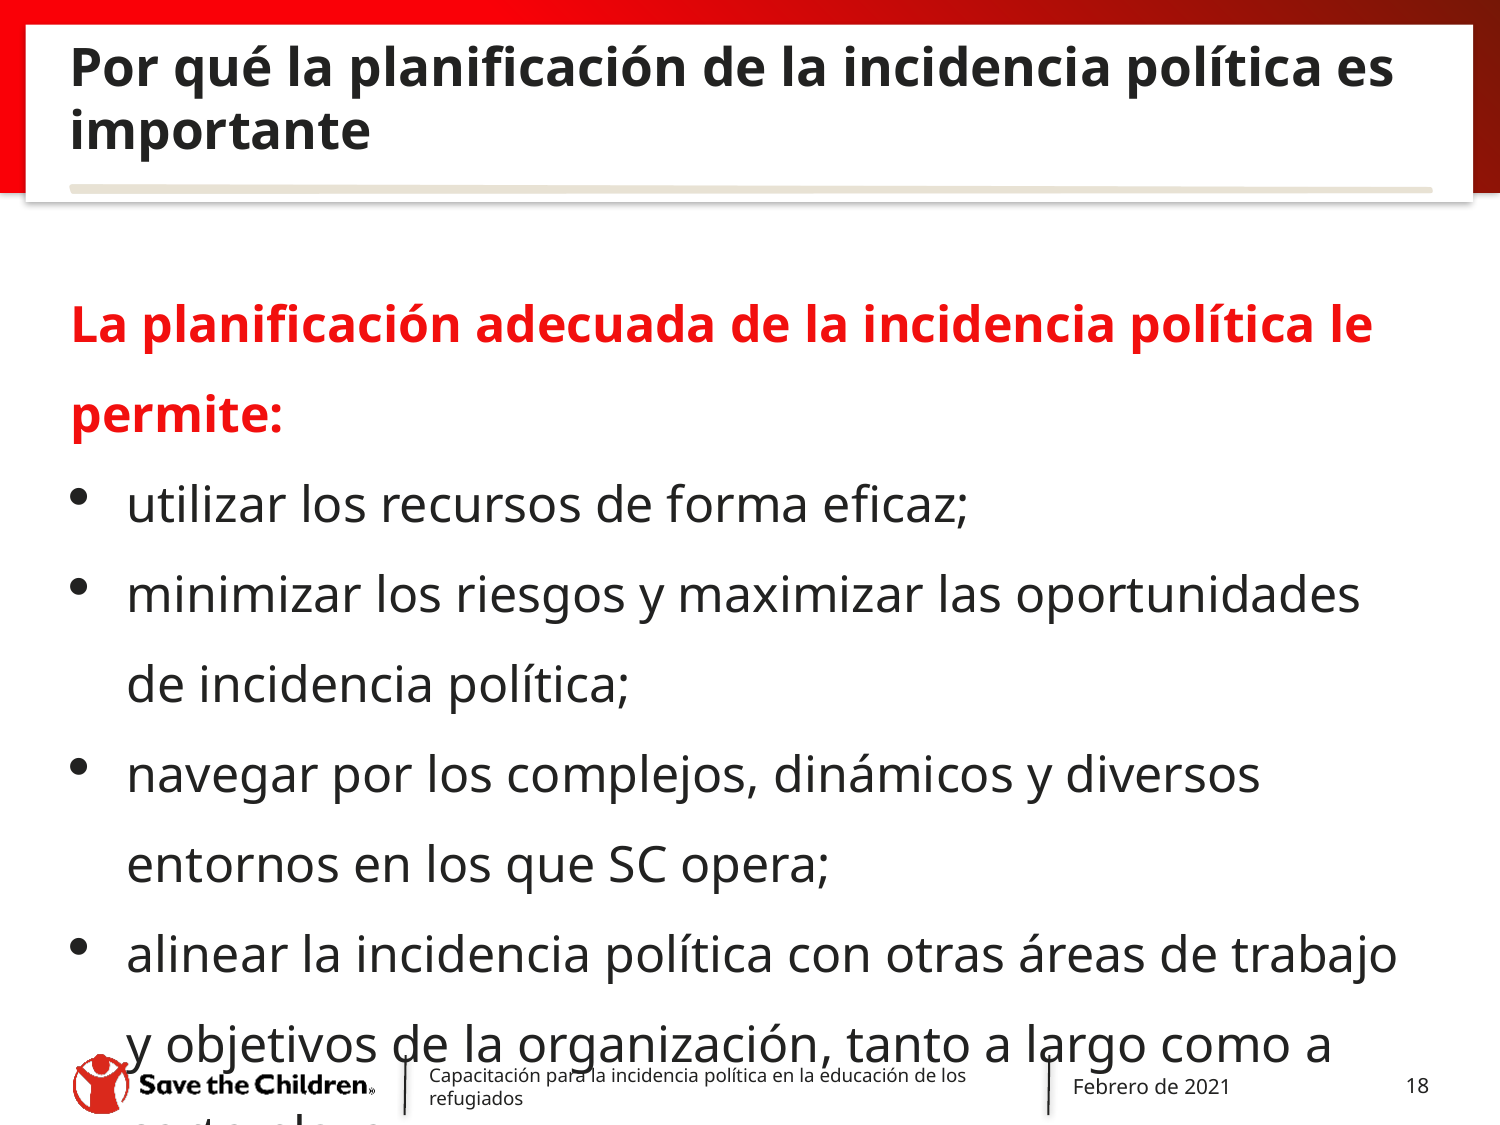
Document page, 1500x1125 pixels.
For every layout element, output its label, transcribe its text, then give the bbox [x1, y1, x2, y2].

footer Capacitación para la incidencia política en la educación de los refugiados [414, 1056, 1042, 1117]
slide_number Febrero de 2021 [1057, 1056, 1317, 1117]
slide_number 18 [1317, 1056, 1445, 1117]
list La planificación adecuada de la incidencia política le permite: utilizar los recursos de forma eficaz; minimizar los riesgos y maximizar las oportunidades de incidencia política; navegar por los complejos, dinámicos y diversos entornos en los que SC opera; alinear la incidencia política con otras áreas de trabajo y objetivos de la organización, tanto a largo como a corto plazo. [70, 262, 1428, 1035]
title Por qué la planificación de la incidencia política es importante [69, 33, 1429, 161]
picture [69, 184, 1433, 194]
picture [62, 1043, 386, 1125]
